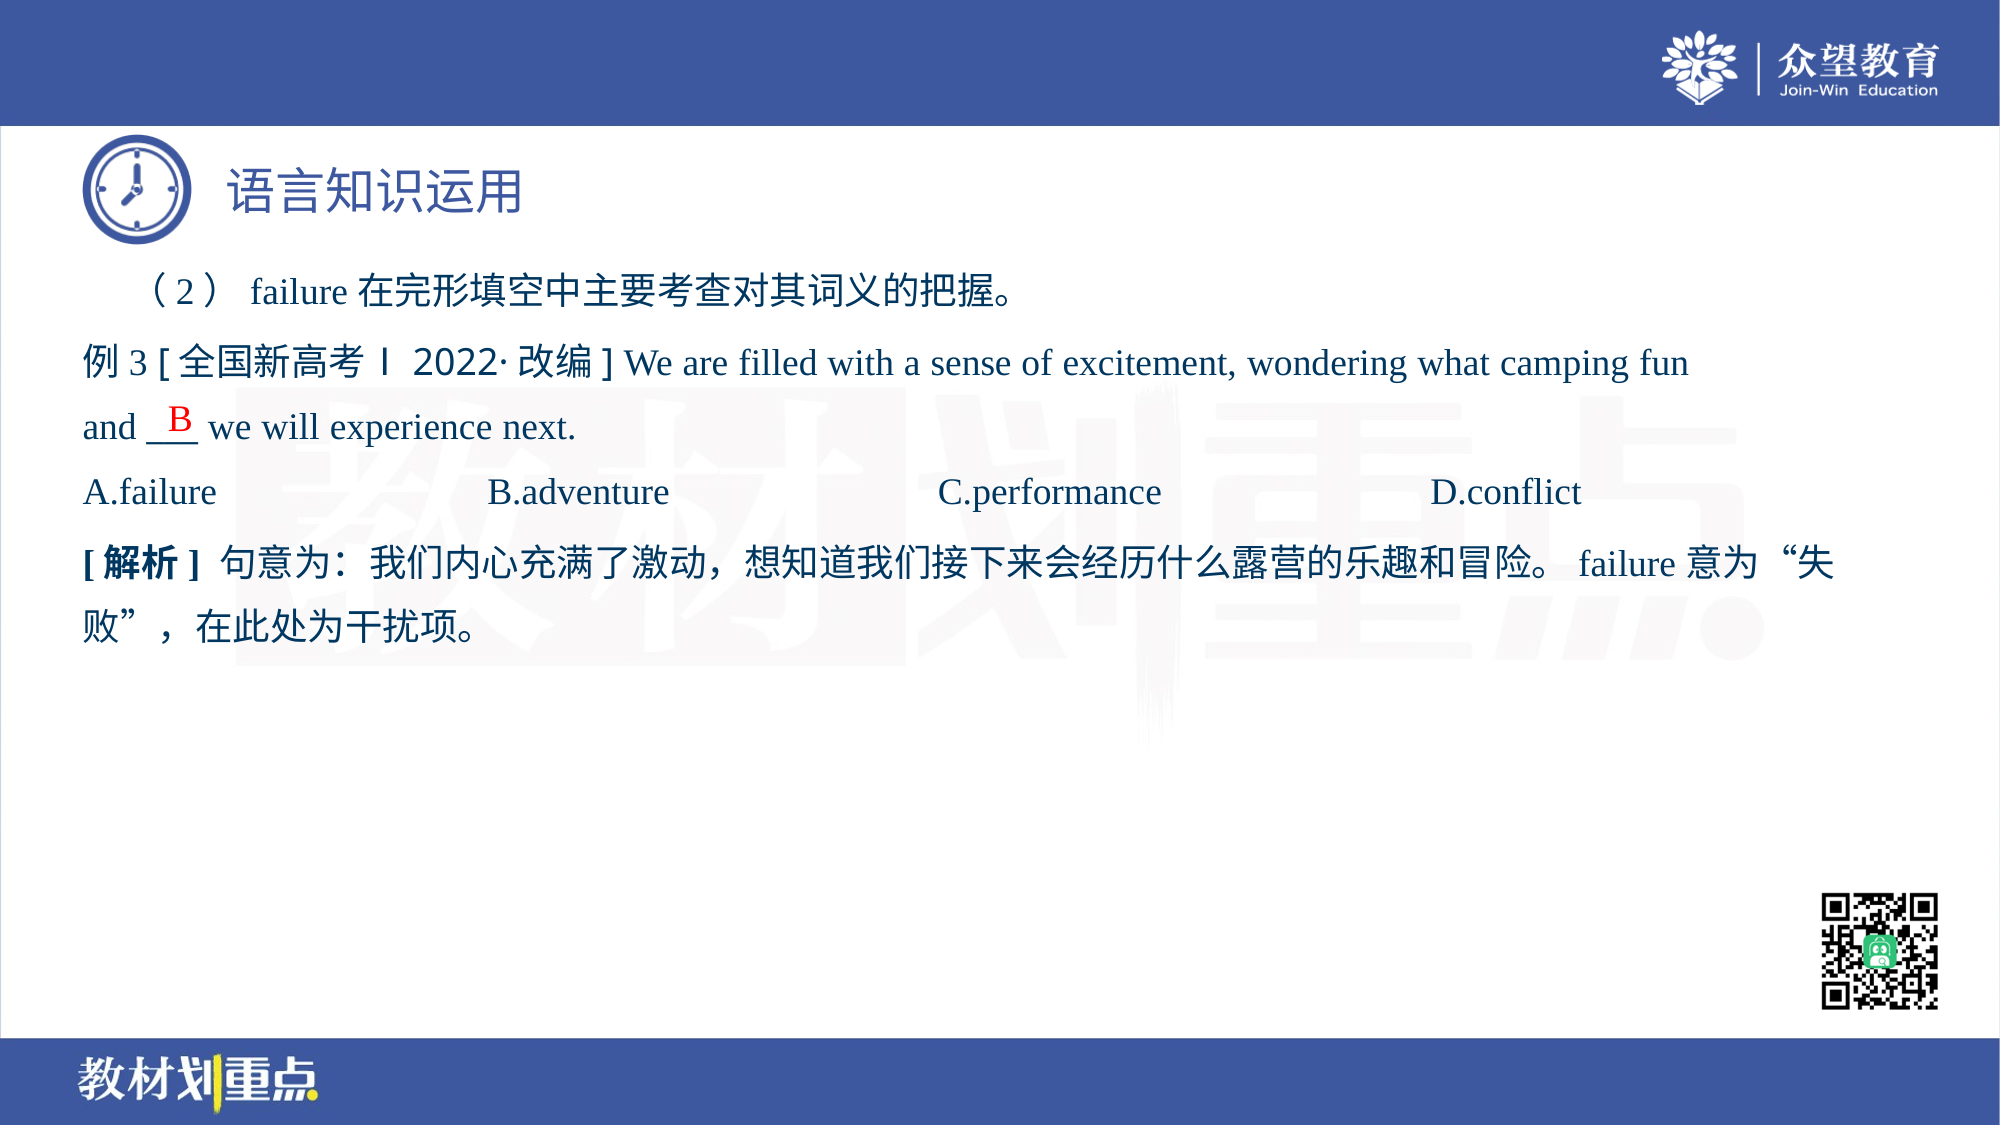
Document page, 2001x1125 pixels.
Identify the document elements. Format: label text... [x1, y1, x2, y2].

text_box [解析] 句意为：我们内心充满了激动，想知道我们接下来会经历什么露营的乐趣和冒险。failure意为“失 败”，在此处为干扰项。 [82, 514, 1817, 642]
text_box 例3 [全国新高考Ⅰ2022·改编] We are filled with a sense of excitement, wondering what camping fun and ___ we will experience next. [82, 313, 1817, 441]
text_box B [154, 374, 207, 433]
text_box （2）failure在完形填空中主要考查对其词义的把握。 [82, 247, 1817, 306]
text_box A.failure B.adventure C.performance D.conflict [82, 447, 1817, 506]
picture [0, 0, 2000, 1125]
